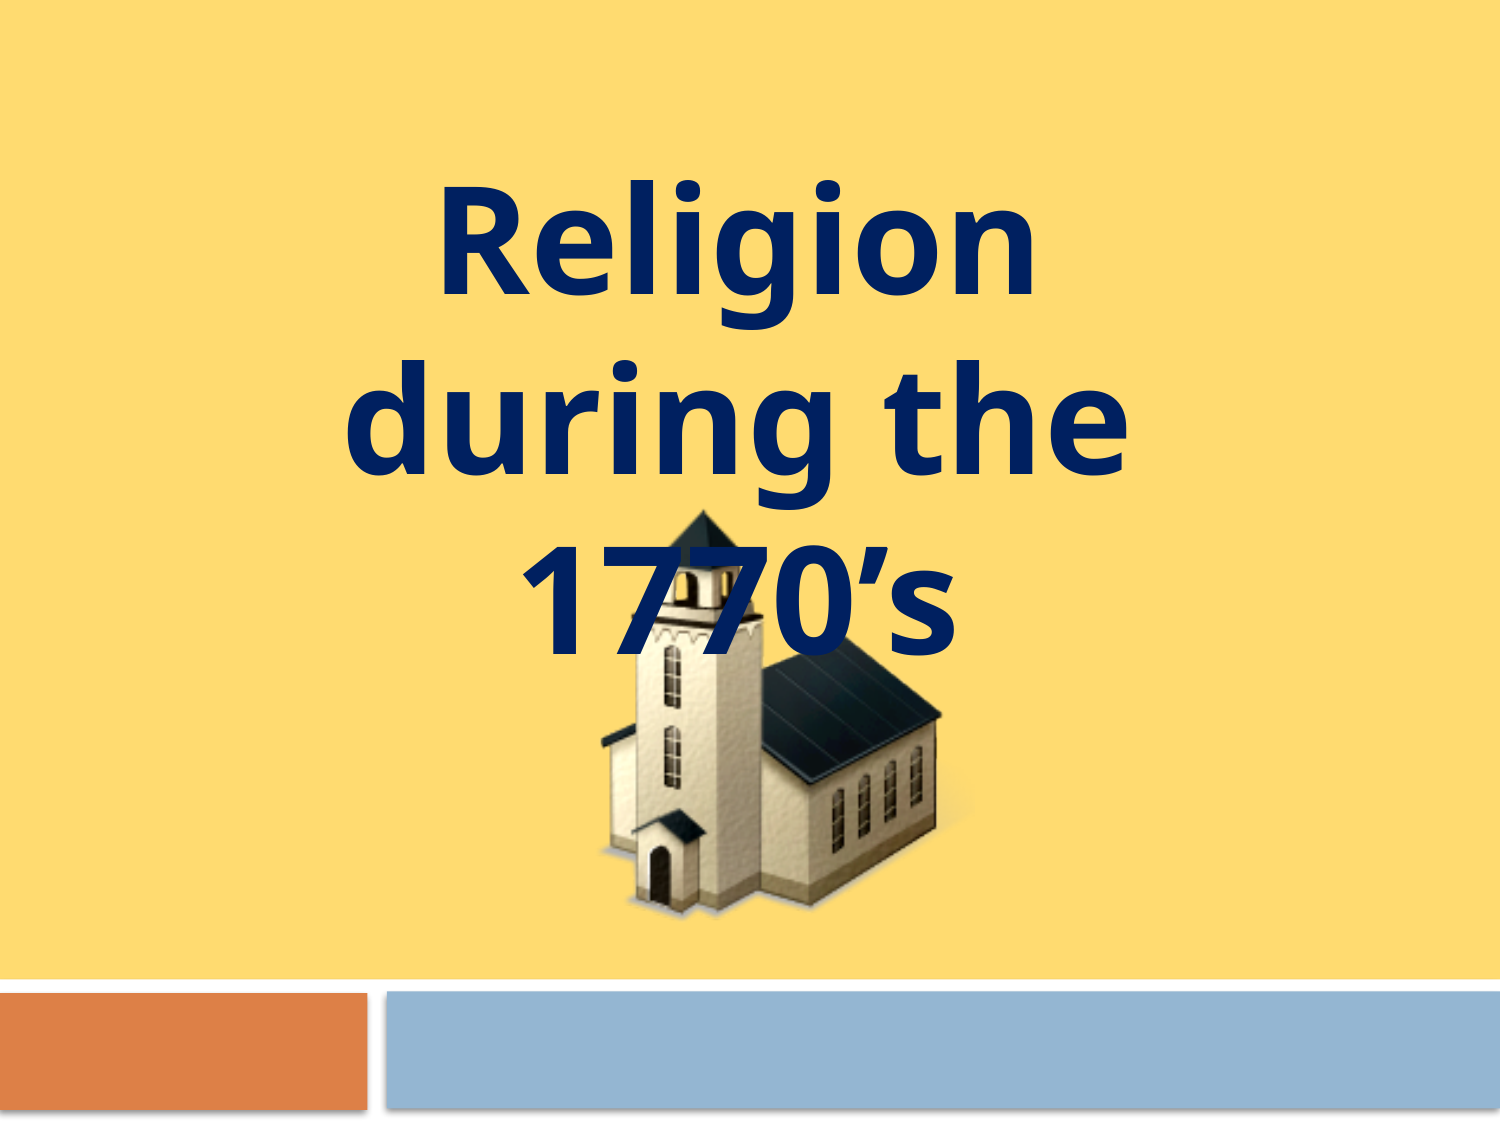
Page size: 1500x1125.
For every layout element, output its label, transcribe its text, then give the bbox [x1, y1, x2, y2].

picture [549, 499, 976, 926]
text_box Religion during the 1770’s [187, 137, 1288, 693]
